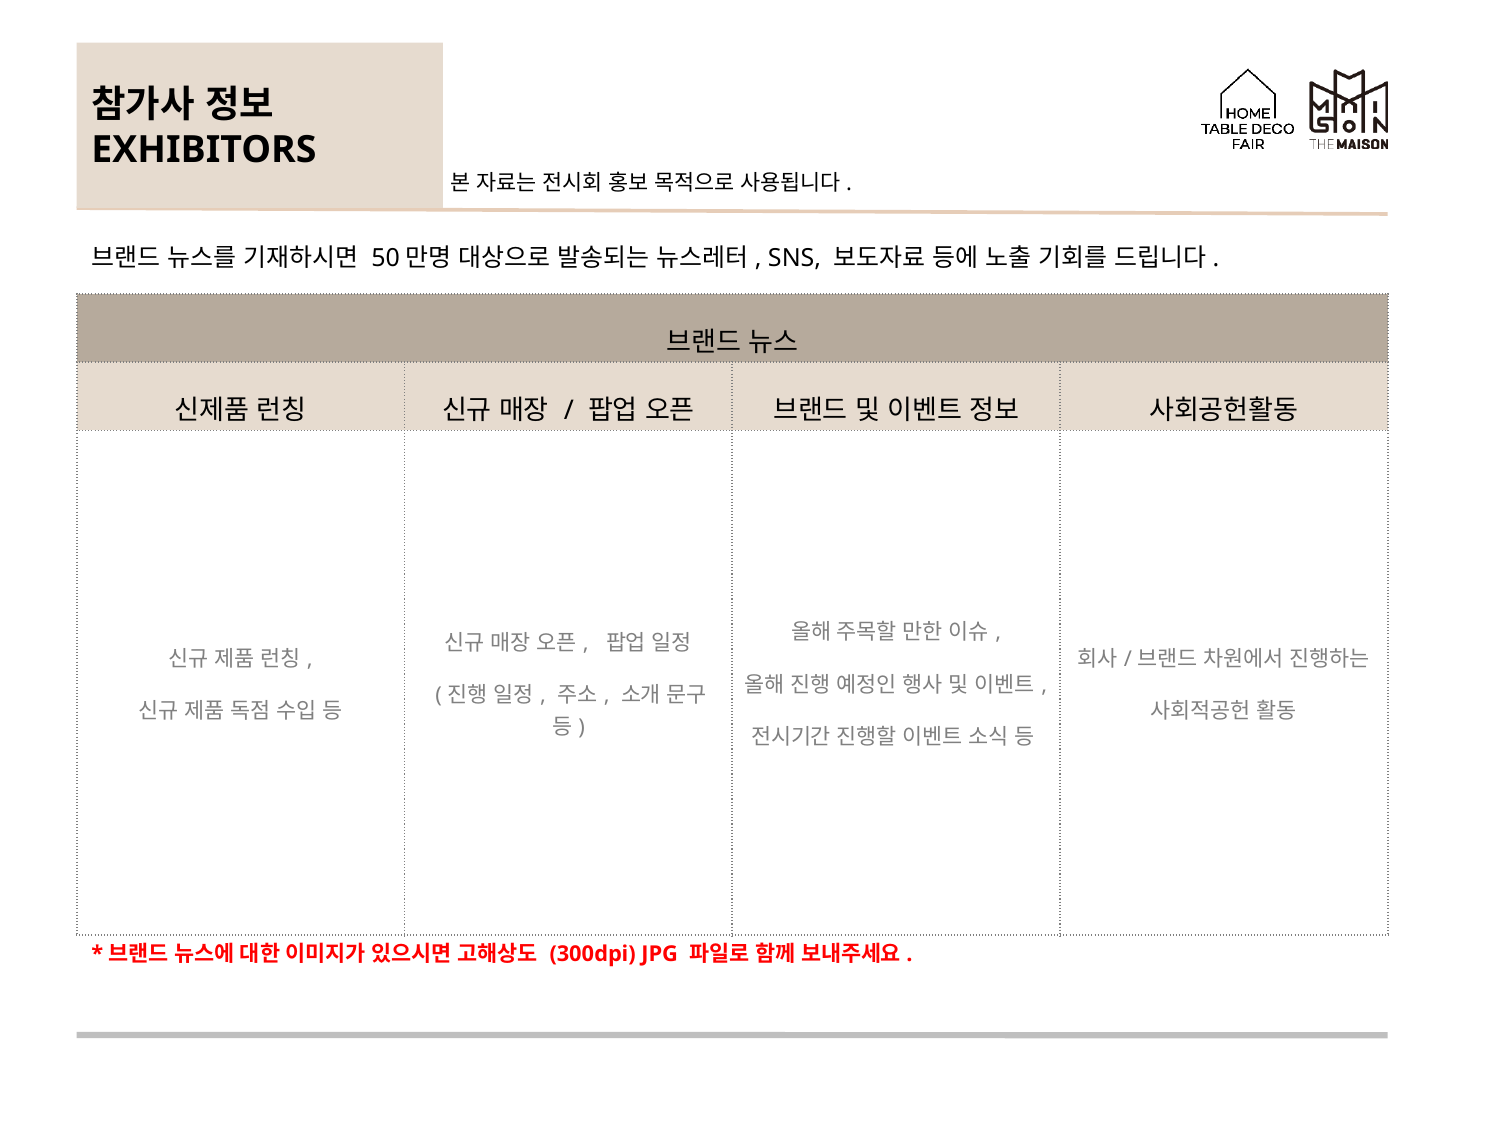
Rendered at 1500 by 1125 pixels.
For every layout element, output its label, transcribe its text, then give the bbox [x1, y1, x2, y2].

table_cell 올해 주목할 만한 이슈, 올해 진행 예정인 행사 및 이벤트, 전시기간 진행할 이벤트 소식 등 [732, 430, 1060, 928]
picture [1308, 68, 1388, 150]
table_cell 신제품 런칭 [77, 362, 404, 430]
table_cell 브랜드 및 이벤트 정보 [732, 362, 1060, 430]
table_cell 신규 매장 / 팝업 오픈 [404, 362, 732, 430]
text_box *브랜드 뉴스에 대한 이미지가 있으시면 고해상도 (300dpi) JPG 파일로 함께 보내주세요. [76, 928, 1329, 974]
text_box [76, 207, 1388, 215]
text_box 본 자료는 전시회 홍보 목적으로 사용됩니다. [445, 148, 1406, 214]
table_cell 회사/브랜드 차원에서 진행하는 사회적공헌 활동 [1060, 430, 1388, 935]
table_cell 신규 제품 런칭, 신규 제품 독점 수입 등 [77, 430, 404, 928]
table_cell 사회공헌활동 [1060, 362, 1388, 430]
picture [1201, 68, 1295, 150]
table_cell 신규 매장 오픈, 팝업 일정 (진행 일정, 주소, 소개 문구 등) [404, 430, 732, 928]
text_box 참가사 정보 EXHIBITORS [75, 41, 445, 207]
text_box 브랜드 뉴스를 기재하시면 50만명 대상으로 발송되는 뉴스레터, SNS, 보도자료 등에 노출 기회를 드립니다. [76, 233, 1376, 279]
table_header 브랜드 뉴스 [77, 294, 1388, 362]
